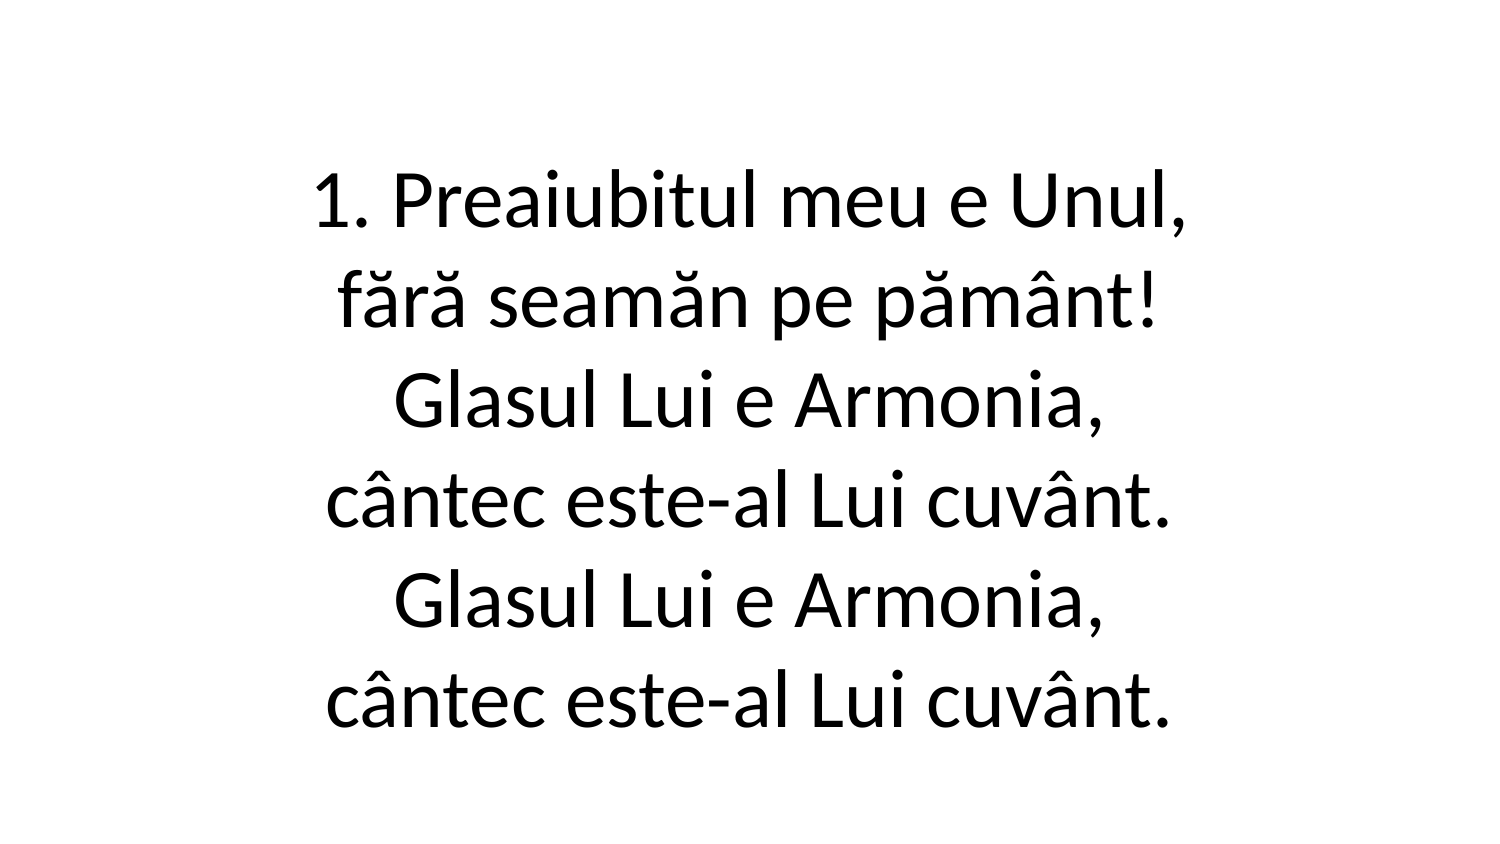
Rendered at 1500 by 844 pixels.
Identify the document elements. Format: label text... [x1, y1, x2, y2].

text_box 1. Preaiubitul meu e Unul, fără seamăn pe pământ! Glasul Lui e Armonia, cântec este-al Lui cuvânt. Glasul Lui e Armonia, cântec este-al Lui cuvânt. [294, 92, 1206, 752]
